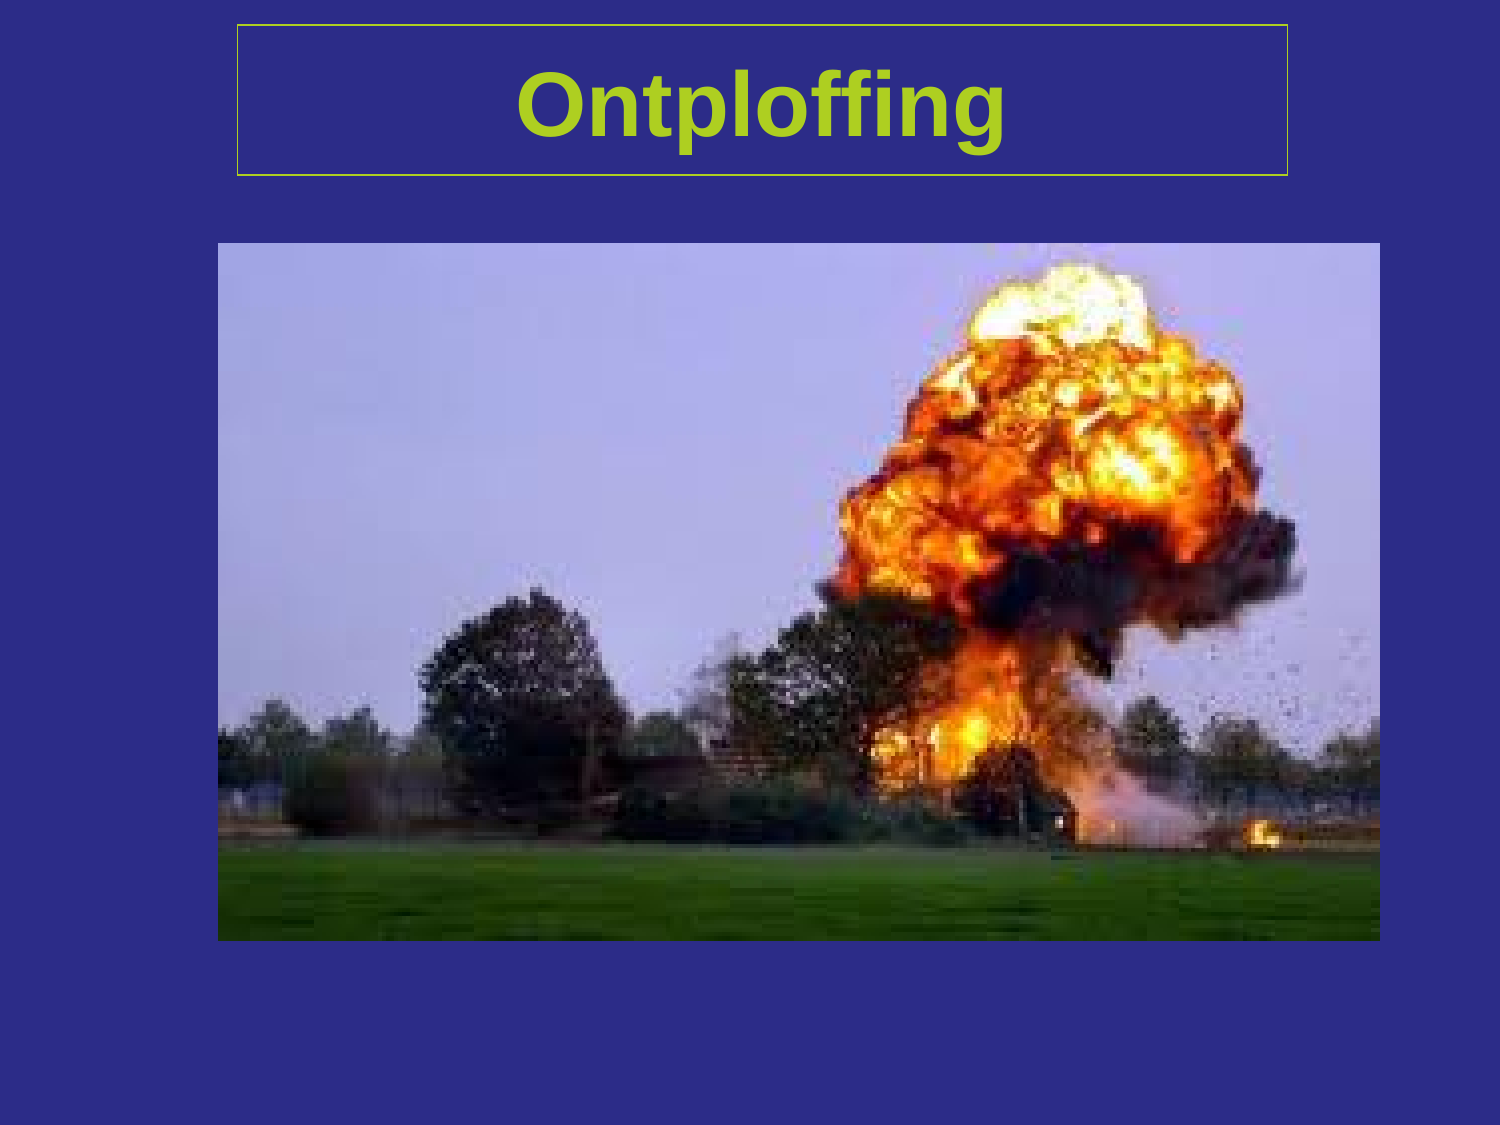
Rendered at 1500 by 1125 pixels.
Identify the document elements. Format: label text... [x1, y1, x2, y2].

title Ontploffing [237, 24, 1288, 176]
picture [218, 243, 1381, 941]
